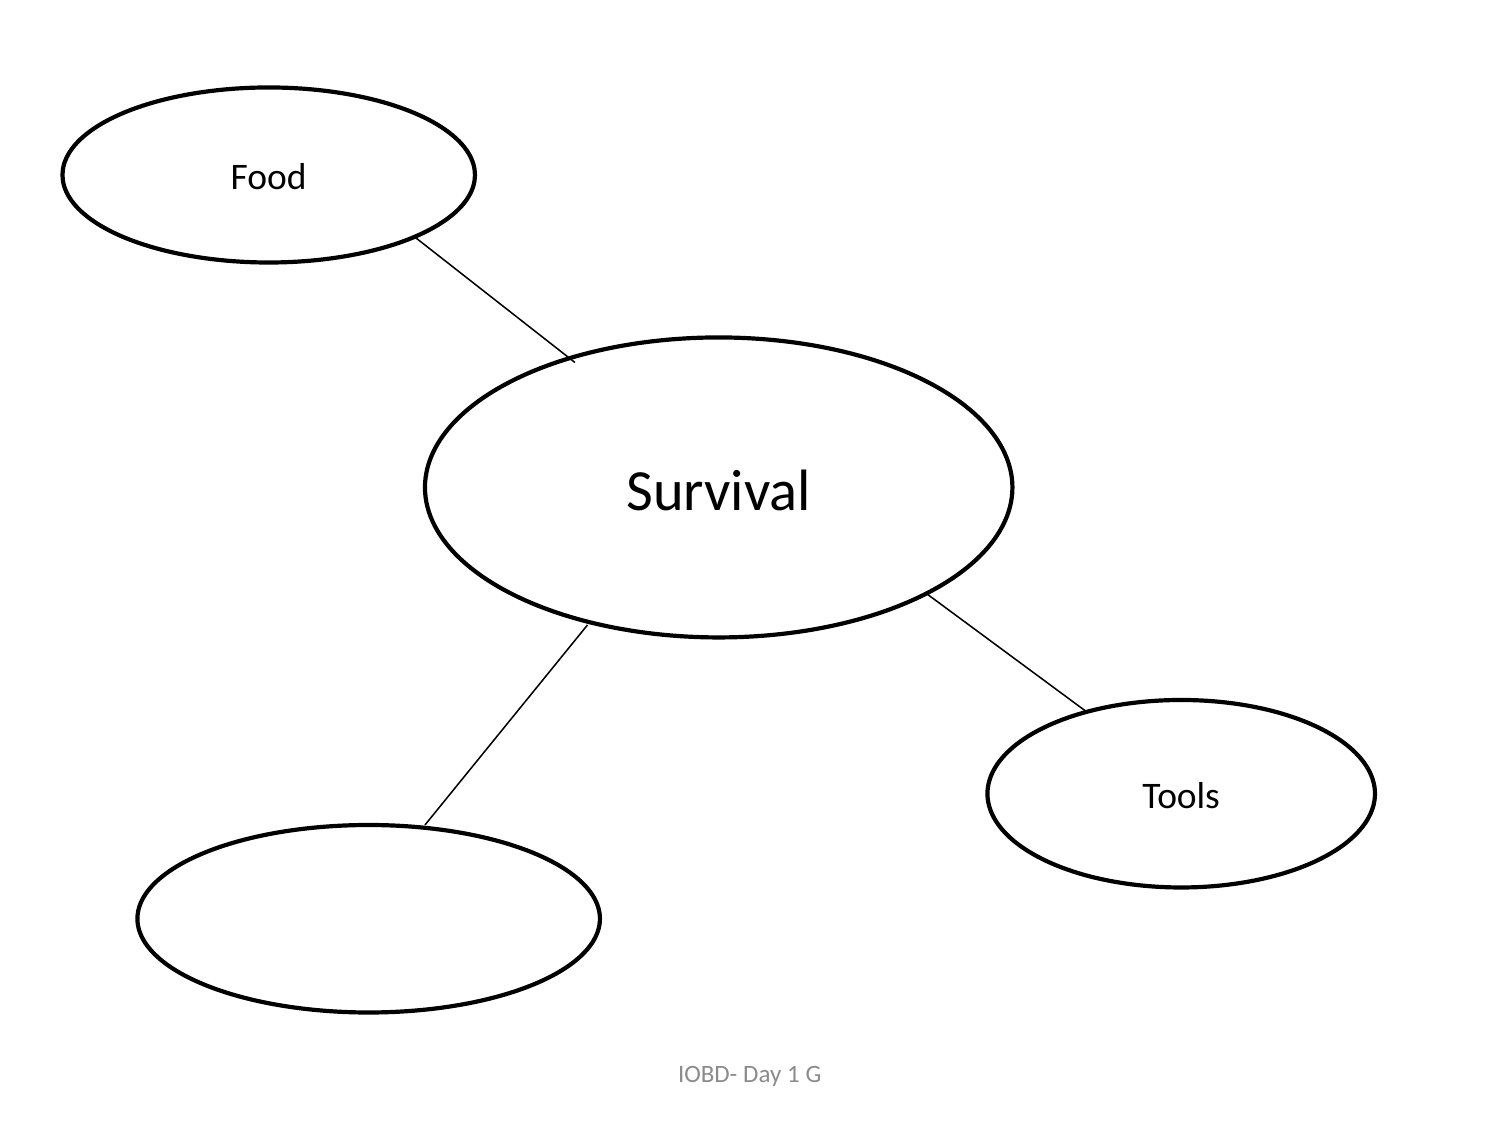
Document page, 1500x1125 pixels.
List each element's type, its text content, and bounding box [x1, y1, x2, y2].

text_box Survival [422, 335, 1015, 640]
text_box Food [60, 85, 478, 265]
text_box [947, 572, 1067, 734]
text_box [135, 822, 603, 1015]
text_box Tools [985, 697, 1378, 890]
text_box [405, 643, 607, 807]
footer IOBD- Day 1 G [512, 1042, 988, 1103]
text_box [431, 219, 558, 381]
